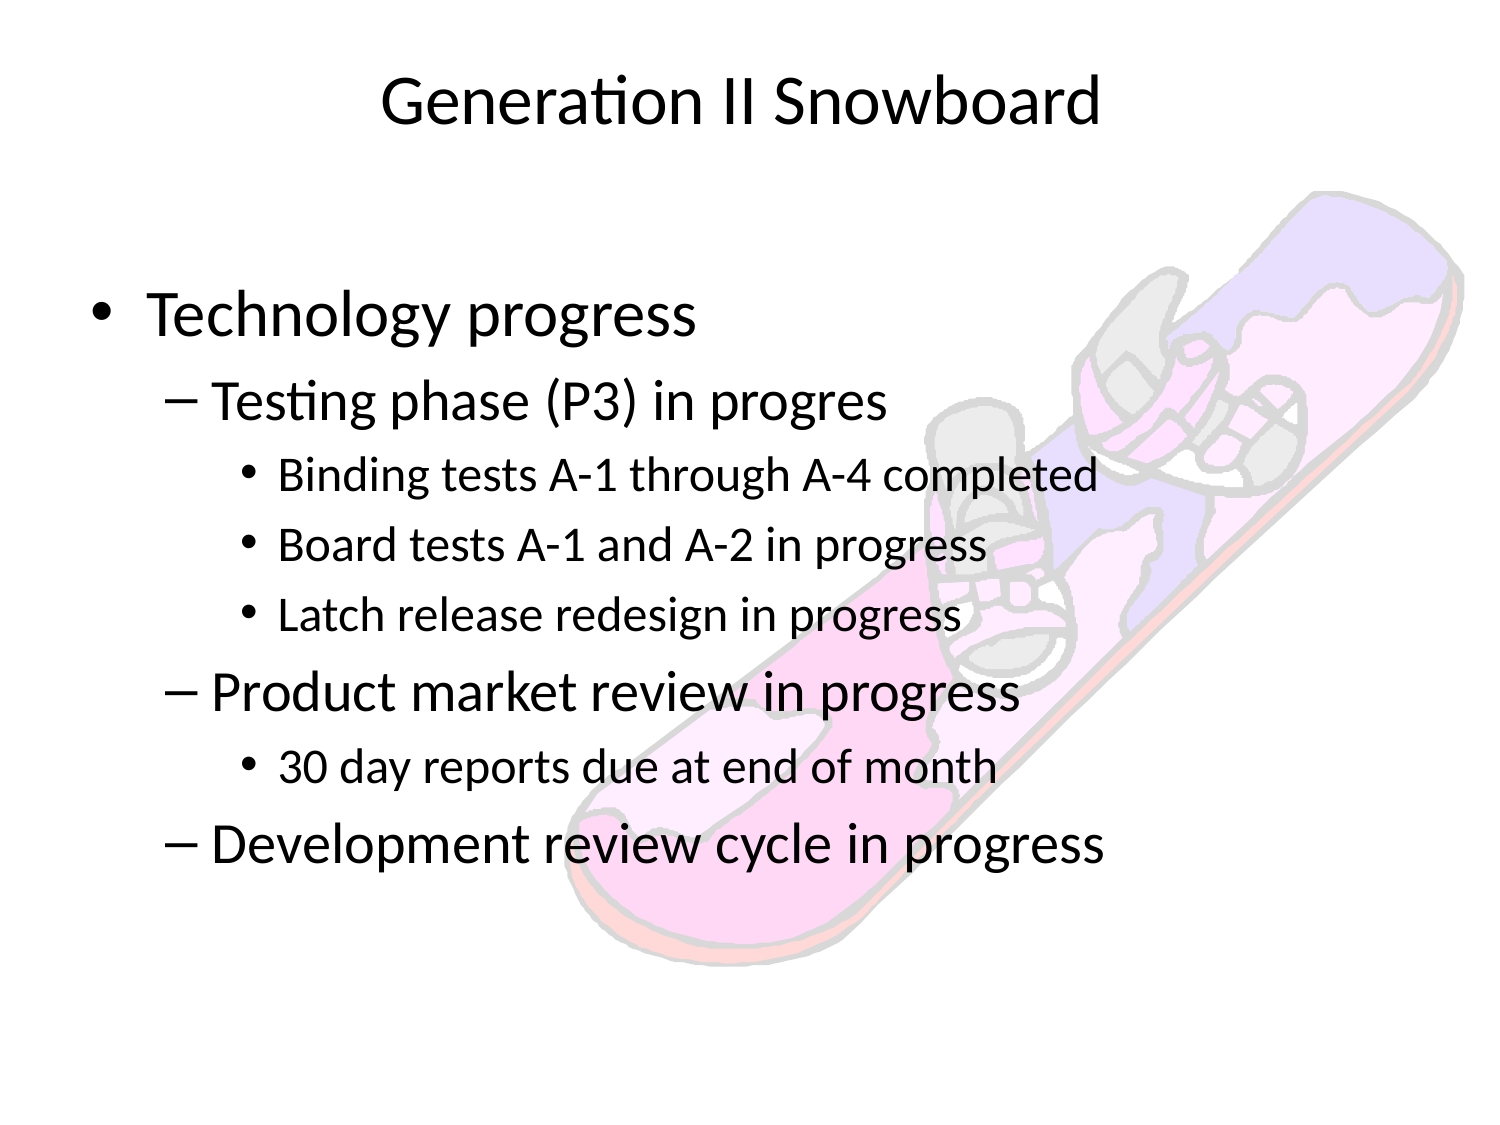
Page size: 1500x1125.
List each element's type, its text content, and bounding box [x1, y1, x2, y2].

title Generation II Snowboard [75, 45, 1425, 233]
list Technology progress Testing phase (P3) in progres Binding tests A-1 through A-4 completed Board tests A-1 and A-2 in progress Latch release redesign in progress Product market review in progress 30 day reports due at end of month Development review cycle in progress [75, 262, 1425, 1005]
picture [564, 190, 1465, 967]
